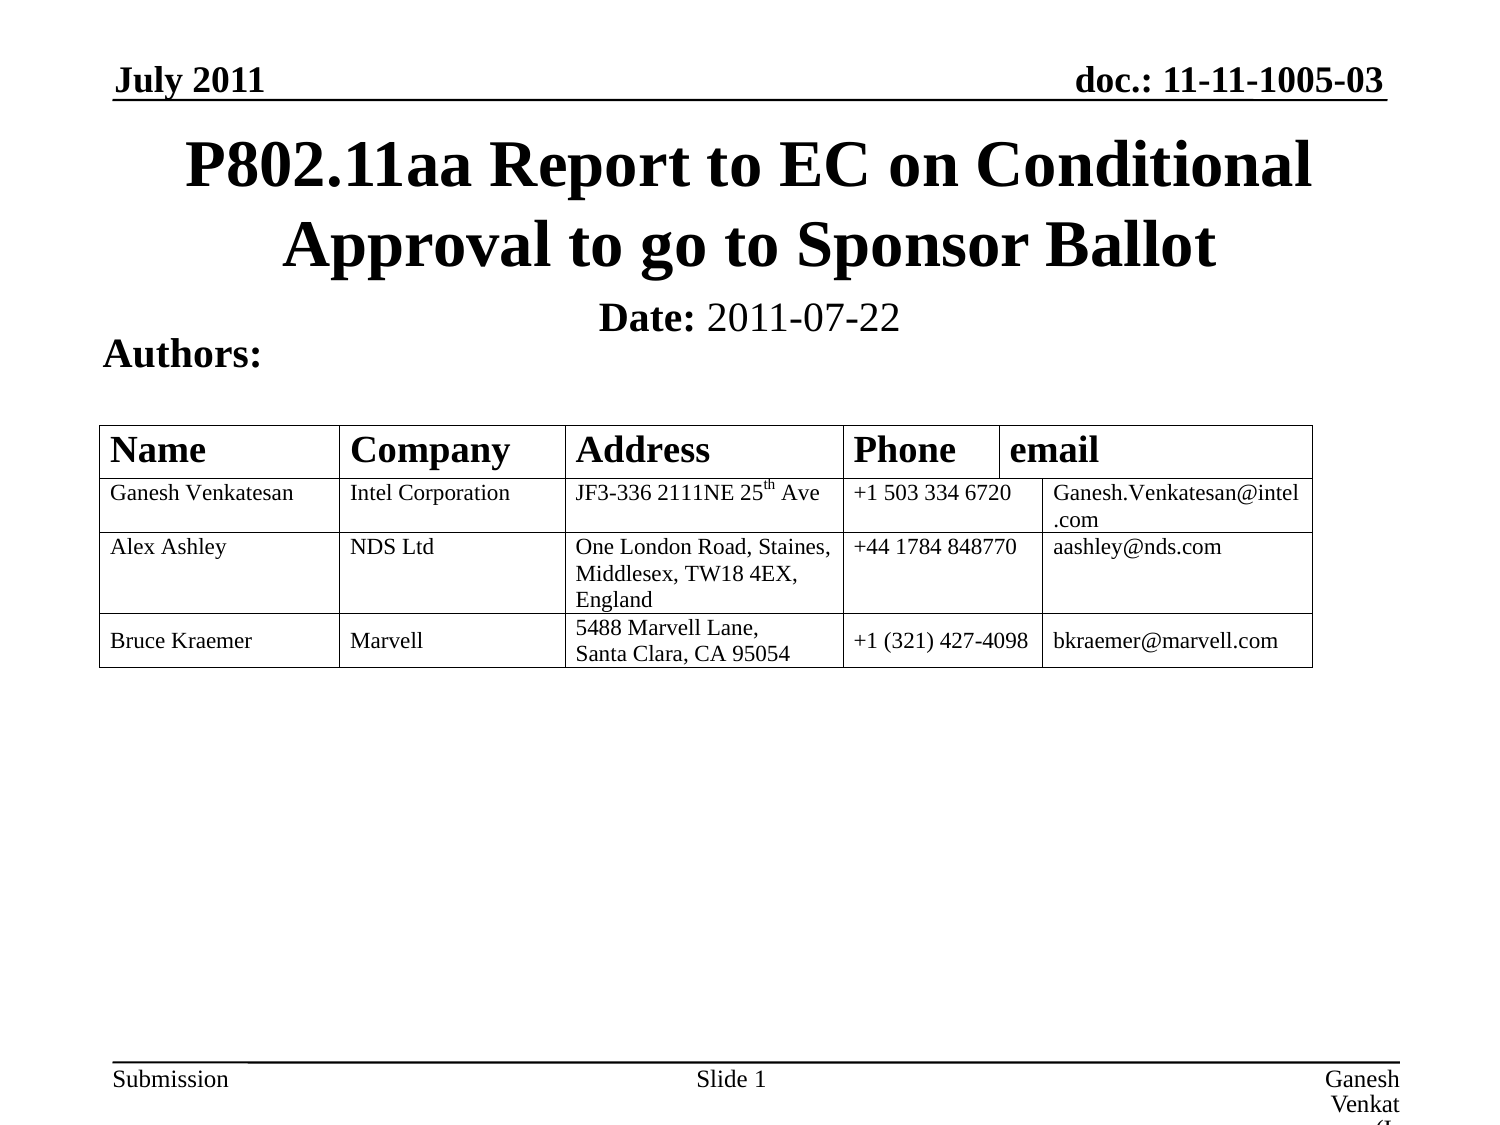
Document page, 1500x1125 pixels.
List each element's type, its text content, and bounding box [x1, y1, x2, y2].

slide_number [114, 54, 290, 101]
text_box Authors: [87, 318, 325, 381]
footer Ganesh Venkatesan (Intel), et al [1324, 1061, 1402, 1093]
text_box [85, 425, 1342, 848]
list Date: 2011-07-22 [112, 287, 1388, 351]
slide_number Slide 1 [687, 1062, 776, 1093]
title P802.11aa Report to EC on Conditional Approval to go to Sponsor Ballot [112, 112, 1388, 287]
